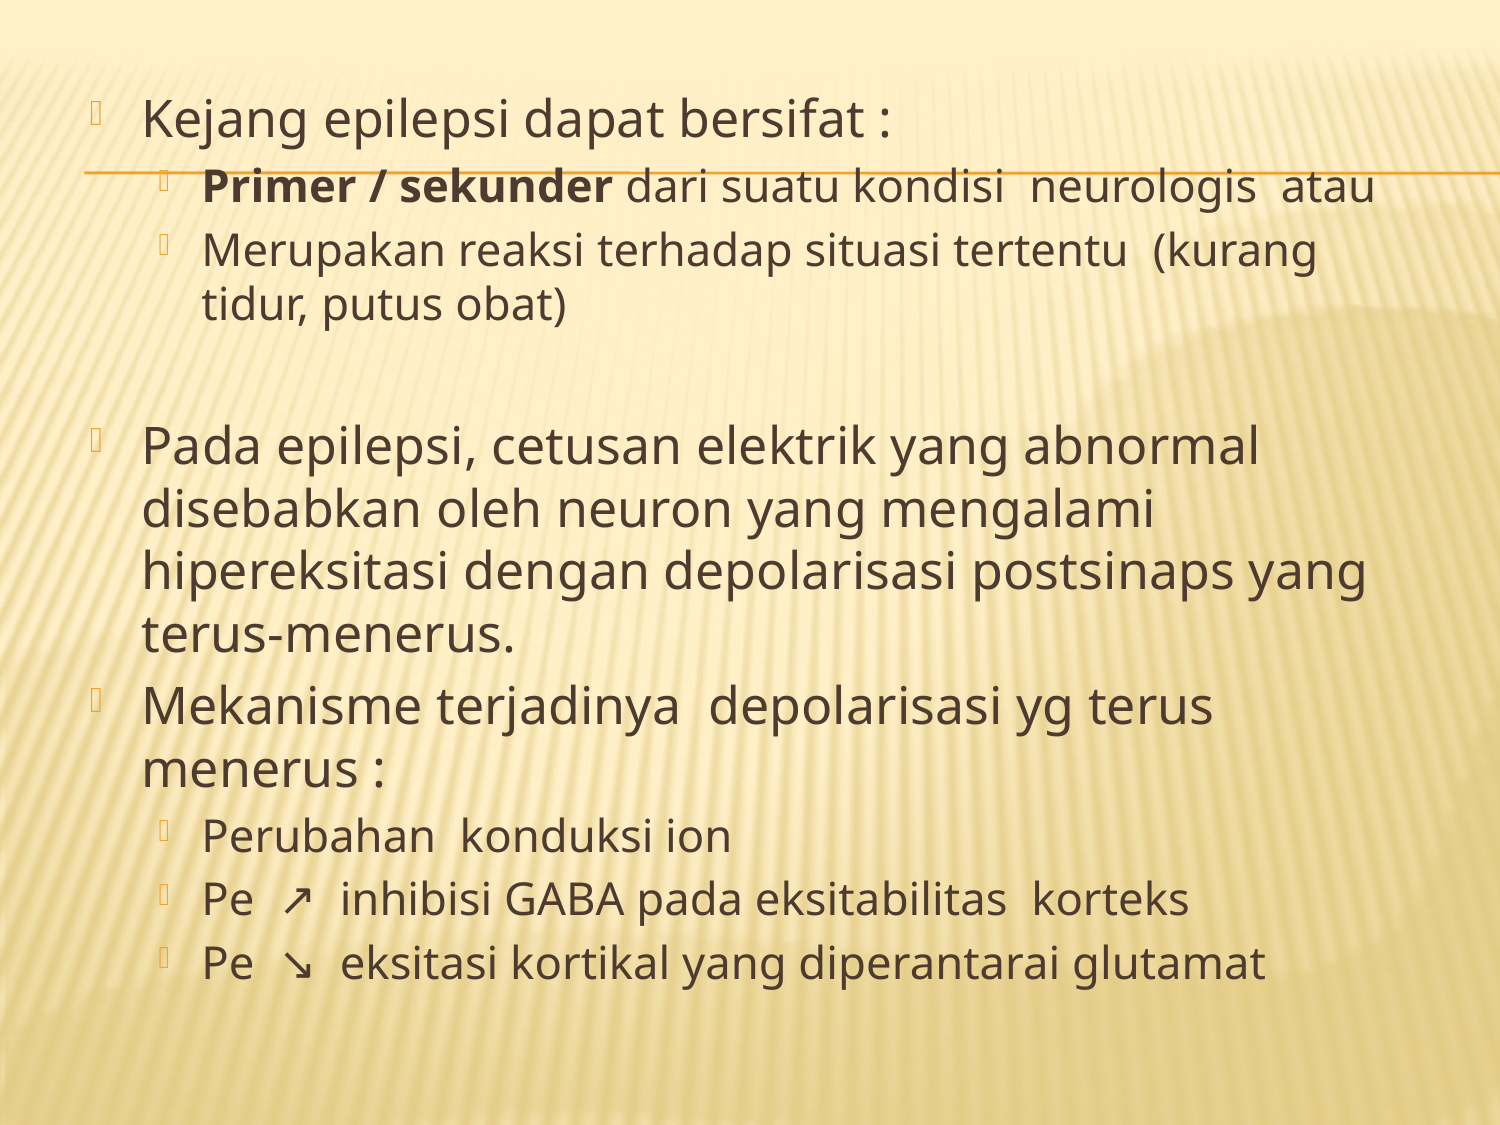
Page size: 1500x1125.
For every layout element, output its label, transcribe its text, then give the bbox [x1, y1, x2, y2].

list Kejang epilepsi dapat bersifat : Primer / sekunder dari suatu kondisi neurologis atau Merupakan reaksi terhadap situasi tertentu (kurang tidur, putus obat) Pada epilepsi, cetusan elektrik yang abnormal disebabkan oleh neuron yang mengalami hipereksitasi dengan depolarisasi postsinaps yang terus-menerus. Mekanisme terjadinya depolarisasi yg terus menerus : Perubahan konduksi ion Pe ↗ inhibisi GABA pada eksitabilitas korteks Pe ↘ eksitasi kortikal yang diperantarai glutamat [75, 78, 1425, 1005]
